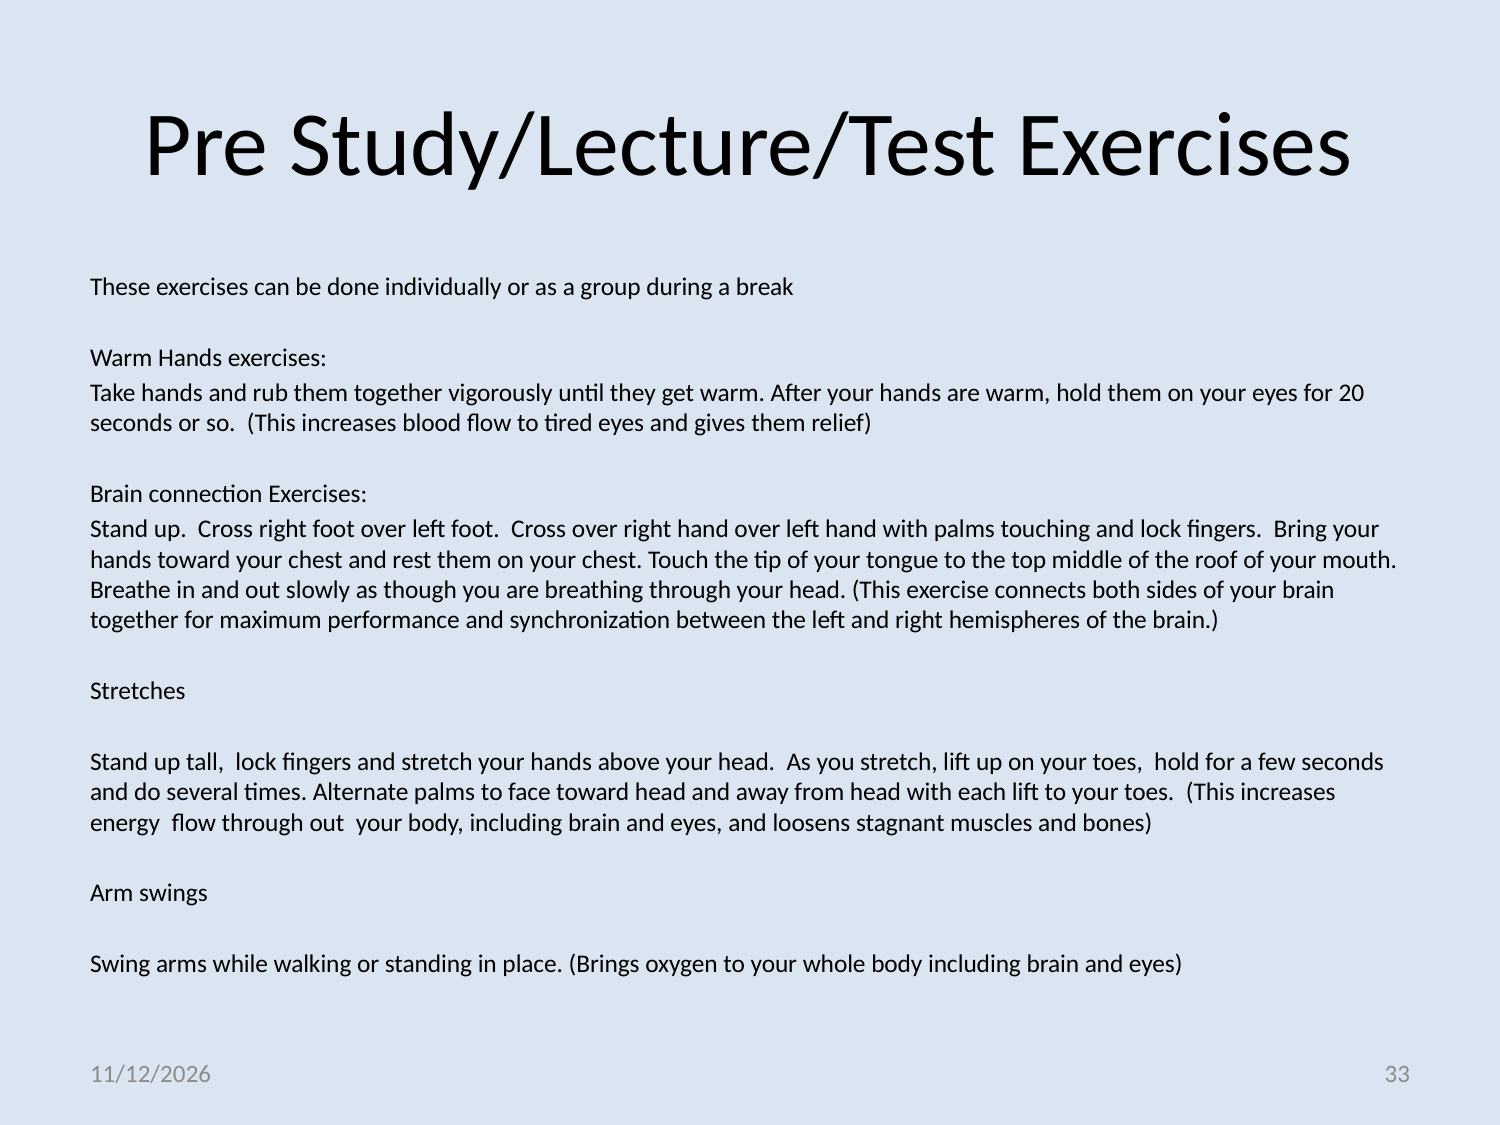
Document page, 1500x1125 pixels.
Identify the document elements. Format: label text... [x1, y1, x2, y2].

title Pre Study/Lecture/Test Exercises [75, 45, 1425, 233]
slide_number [75, 1042, 425, 1103]
slide_number 33 [1074, 1042, 1425, 1103]
list These exercises can be done individually or as a group during a break Warm Hands exercises: Take hands and rub them together vigorously until they get warm. After your hands are warm, hold them on your eyes for 20 seconds or so. (This increases blood flow to tired eyes and gives them relief) Brain connection Exercises: Stand up. Cross right foot over left foot. Cross over right hand over left hand with palms touching and lock fingers. Bring your hands toward your chest and rest them on your chest. Touch the tip of your tongue to the top middle of the roof of your mouth. Breathe in and out slowly as though you are breathing through your head. (This exercise connects both sides of your brain together for maximum performance and synchronization between the left and right hemispheres of the brain.) Stretches Stand up tall, lock fingers and stretch your hands above your head. As you stretch, lift up on your toes, hold for a few seconds and do several times. Alternate palms to face toward head and away from head with each lift to your toes. (This increases energy flow through out your body, including brain and eyes, and loosens stagnant muscles and bones) Arm swings Swing arms while walking or standing in place. (Brings oxygen to your whole body including brain and eyes) [75, 262, 1425, 1005]
